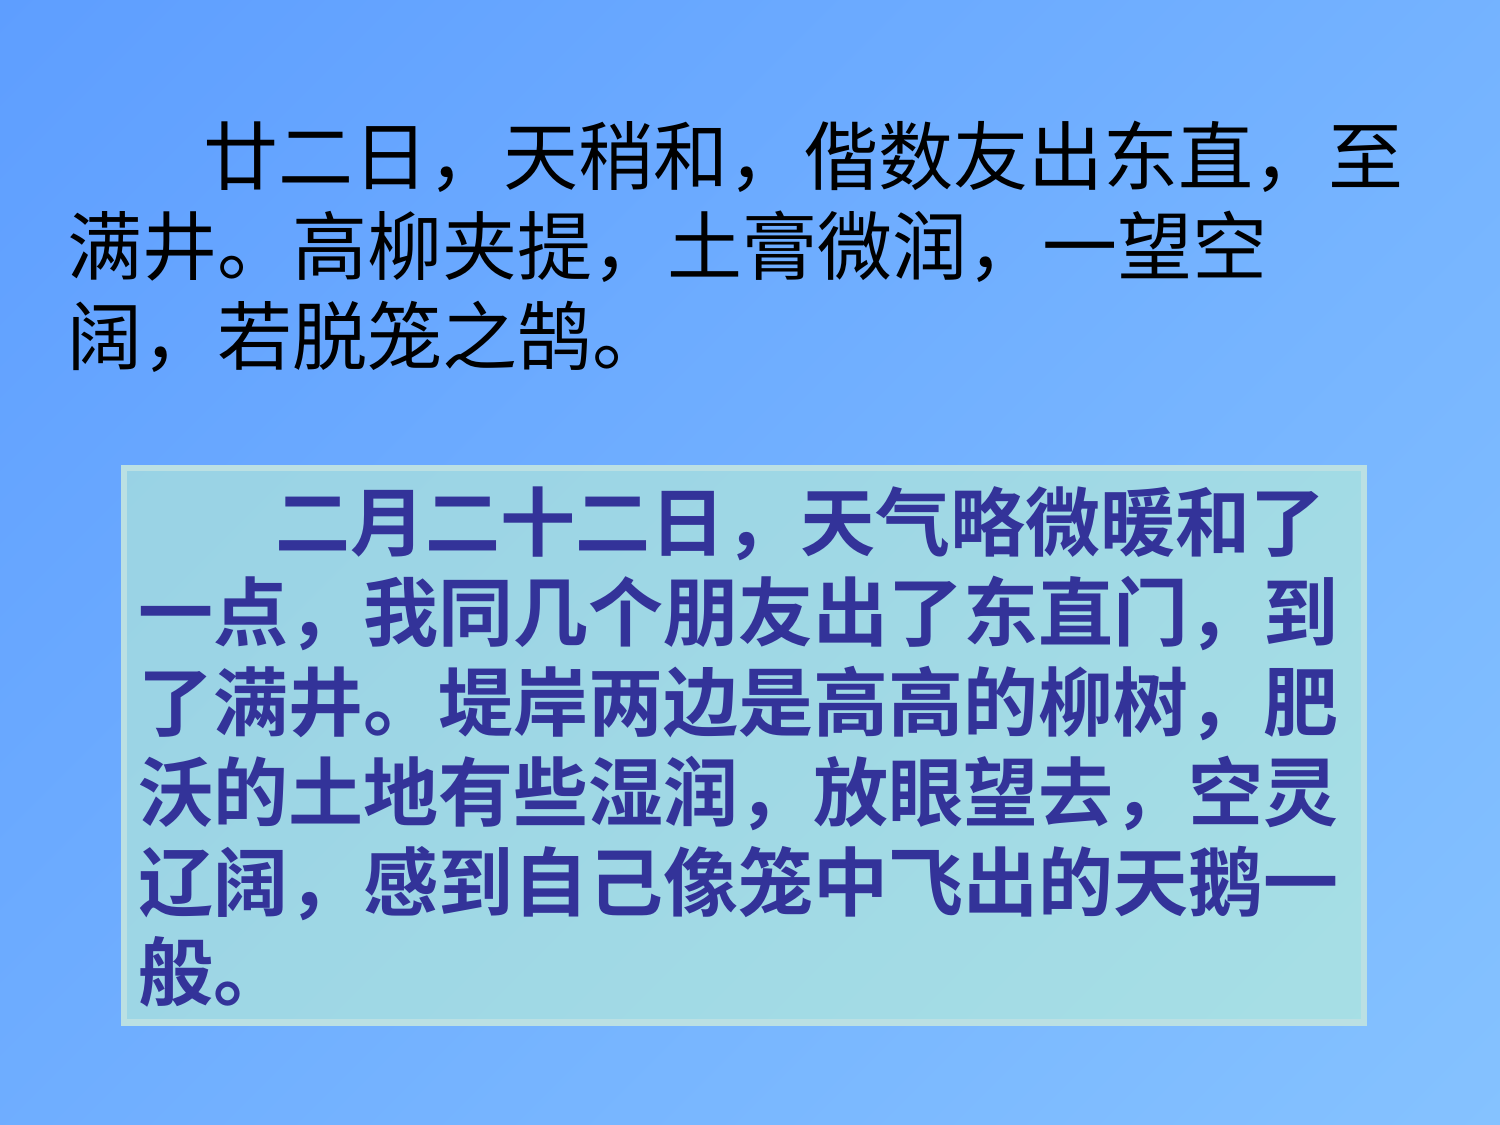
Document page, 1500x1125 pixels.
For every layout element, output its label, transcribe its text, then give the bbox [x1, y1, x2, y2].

text_box 廿二日，天稍和，偕数友出东直，至满井。高柳夹提，土膏微润，一望空阔，若脱笼之鹄。 [53, 101, 1430, 387]
text_box 二月二十二日，天气略微暖和了一点，我同几个朋友出了东直门，到了满井。堤岸两边是高高的柳树，肥沃的土地有些湿润，放眼望去，空灵辽阔，感到自己像笼中飞出的天鹅一般。 [123, 467, 1365, 1023]
